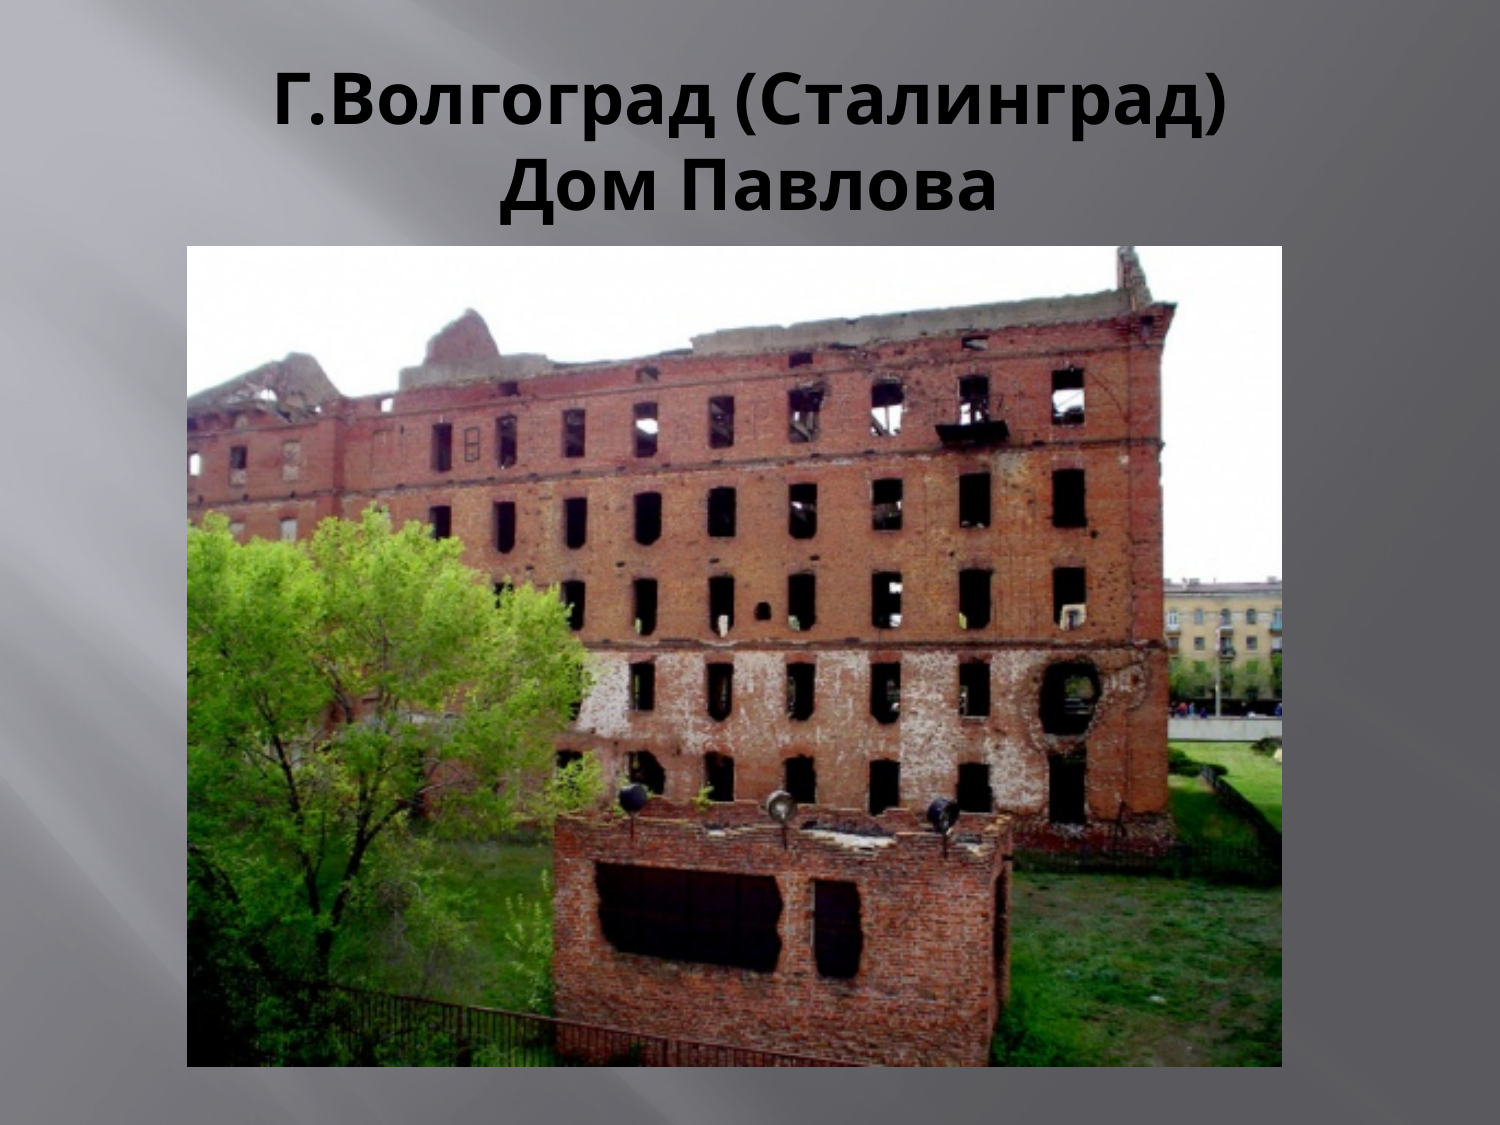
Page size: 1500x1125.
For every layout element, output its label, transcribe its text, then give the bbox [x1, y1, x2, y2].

title Г.Волгоград (Сталинград) Дом Павлова [75, 45, 1425, 233]
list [187, 245, 1282, 1067]
